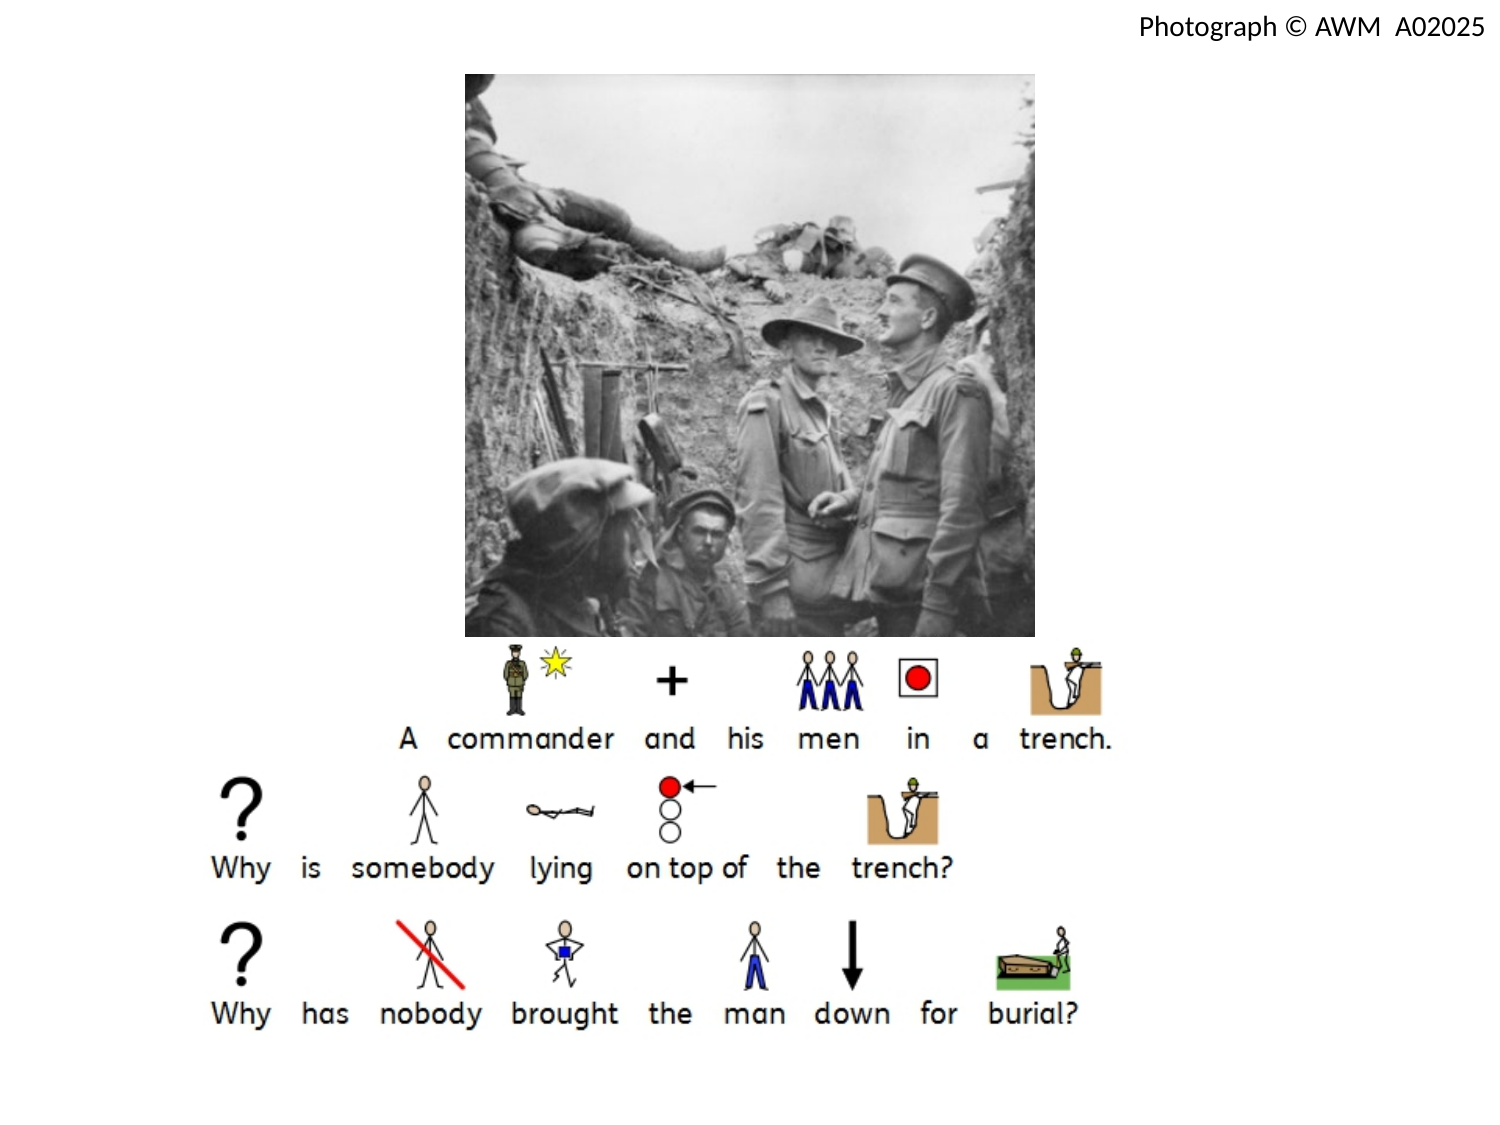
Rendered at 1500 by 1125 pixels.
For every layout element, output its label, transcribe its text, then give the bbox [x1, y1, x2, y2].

picture [202, 74, 1313, 898]
picture [202, 912, 1313, 1043]
text_box Photograph © AWM A02025 [1124, 0, 1500, 50]
